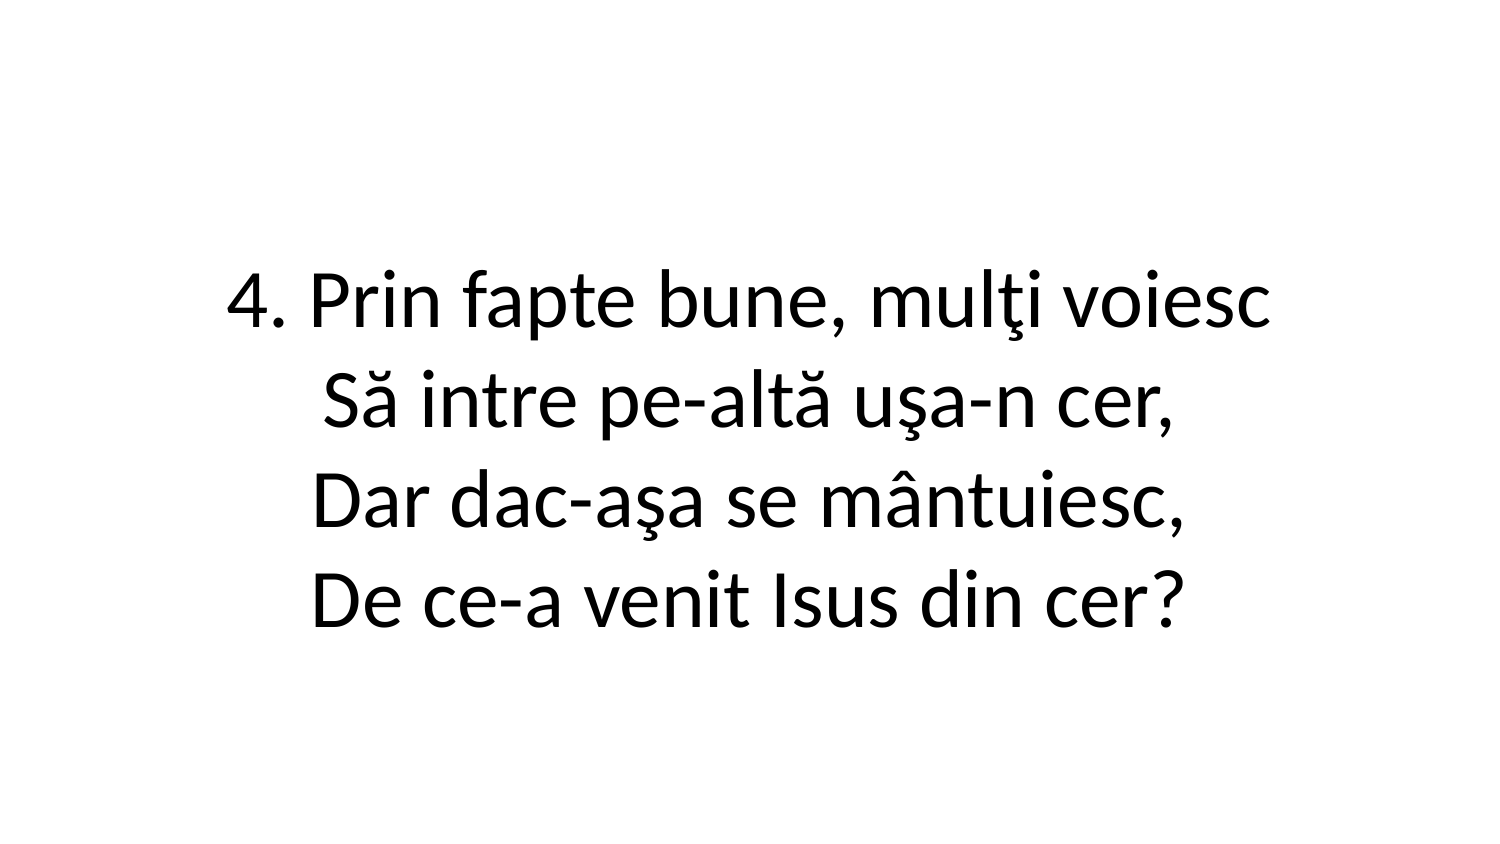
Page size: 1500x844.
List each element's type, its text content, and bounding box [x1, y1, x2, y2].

text_box 4. Prin fapte bune, mulţi voiesc Să intre pe-altă uşa-n cer, Dar dac-aşa se mântuiesc, De ce-a venit Isus din cer? [212, 192, 1288, 652]
